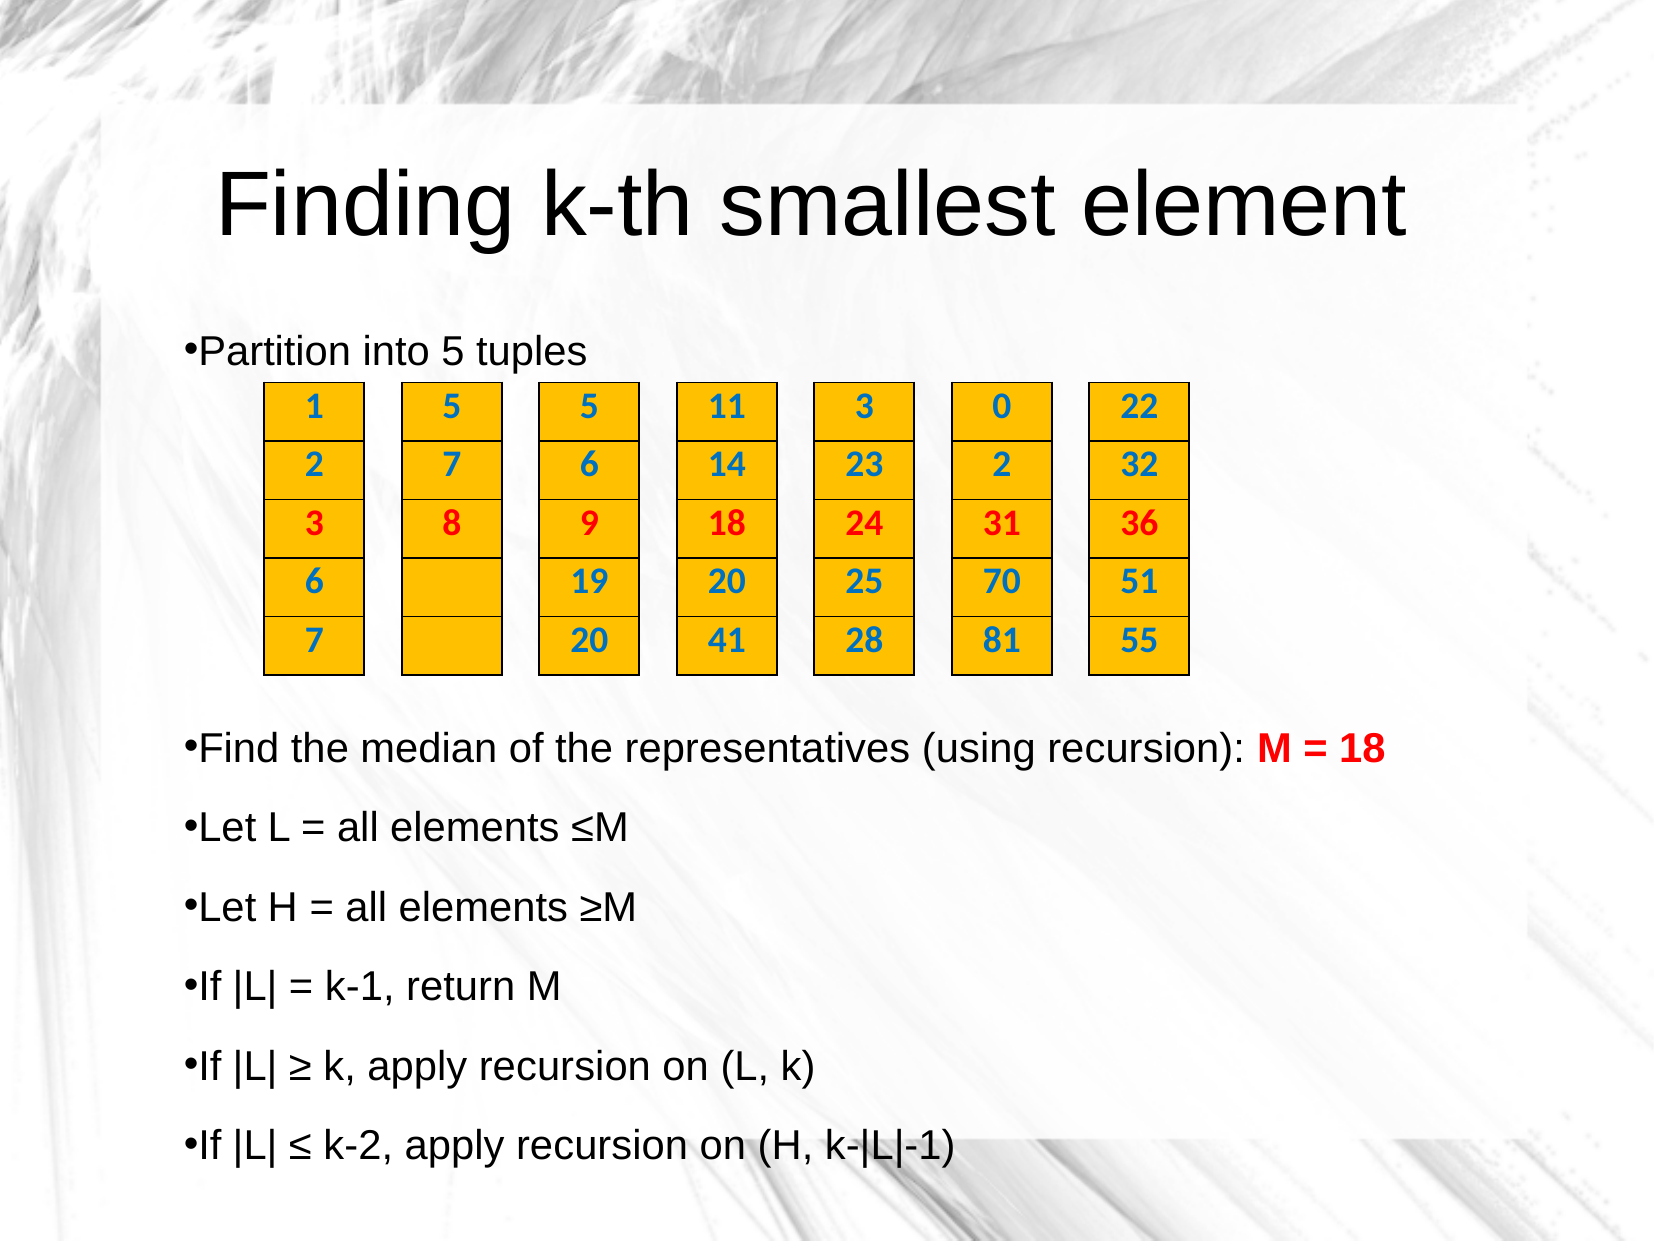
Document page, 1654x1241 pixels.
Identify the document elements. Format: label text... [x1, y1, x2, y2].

table_cell 9 [540, 500, 638, 557]
table_cell 3 [265, 500, 363, 557]
table_cell 14 [678, 442, 776, 499]
table_header 22 [1090, 383, 1188, 440]
table_cell 7 [265, 617, 363, 674]
title Finding k-th smallest element [118, 93, 1506, 299]
table_cell 8 [403, 500, 501, 557]
table_cell 24 [815, 500, 913, 557]
table_cell 31 [953, 500, 1051, 557]
table_header 11 [678, 383, 776, 440]
table_header 5 [540, 383, 638, 440]
table_header 5 [403, 383, 501, 440]
table_header 1 [265, 383, 363, 440]
table_cell 51 [1090, 559, 1188, 616]
table_cell [403, 559, 501, 616]
table_cell 19 [540, 559, 638, 616]
table_cell 36 [1090, 500, 1188, 557]
table_header 0 [953, 383, 1051, 440]
table_cell 2 [953, 442, 1051, 499]
table_cell 25 [815, 559, 913, 616]
table_cell 41 [678, 617, 776, 674]
table_cell [403, 617, 501, 674]
table_cell 55 [1090, 617, 1188, 674]
table_header 3 [815, 383, 913, 440]
table_cell 23 [815, 442, 913, 499]
table_cell 28 [815, 617, 913, 674]
table_cell 18 [678, 500, 776, 557]
table_cell 2 [265, 442, 363, 499]
picture [0, 0, 1654, 1241]
table_cell 70 [953, 559, 1051, 616]
table_cell 20 [678, 559, 776, 616]
table_cell 20 [540, 617, 638, 674]
table_cell 81 [953, 617, 1051, 674]
table_cell 6 [540, 442, 638, 499]
list Partition into 5 tuples Find the median of the representatives (using recursion): M = 18 Let L = all elements ≤M Let H = all elements ≥M If |L| = k-1, return M If |L| ≥ k, apply recursion on (L, k) If |L| ≤ k-2, apply recursion on (H, k-|L|-1) [118, 319, 1571, 1109]
table_cell 6 [265, 559, 363, 616]
table_cell 32 [1090, 442, 1188, 499]
table_cell 7 [403, 442, 501, 499]
